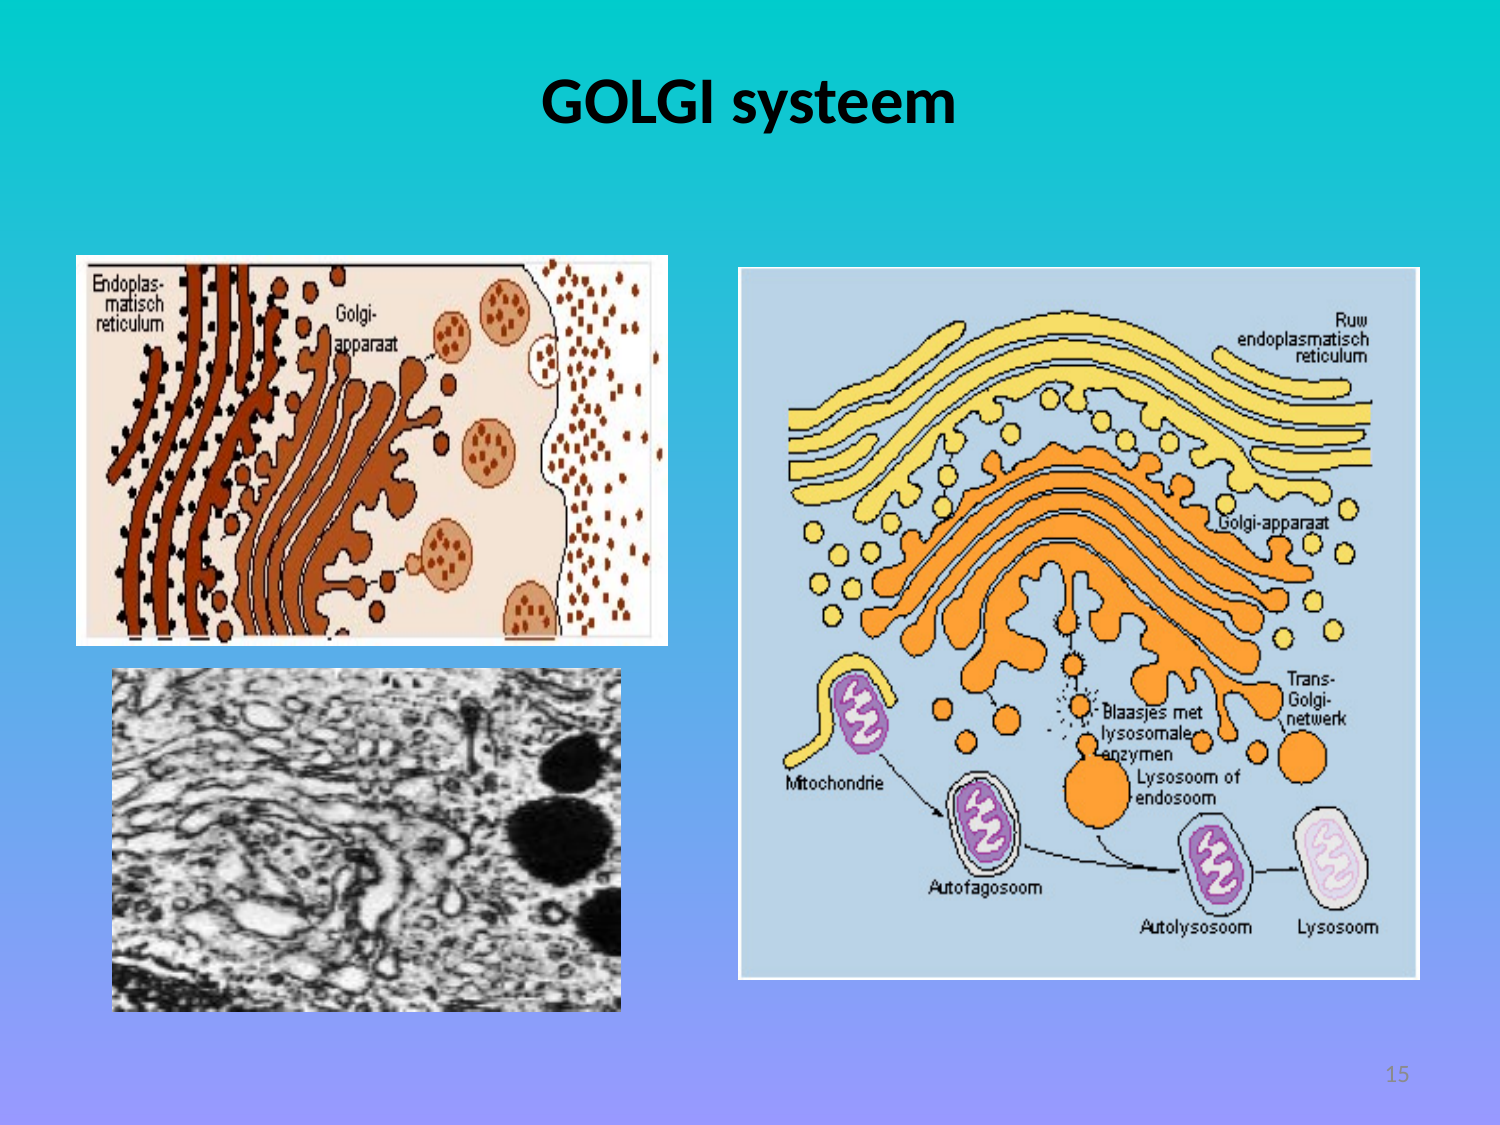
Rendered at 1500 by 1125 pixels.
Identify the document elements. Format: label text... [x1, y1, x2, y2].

picture [738, 266, 1420, 980]
picture [111, 668, 621, 1012]
picture [76, 255, 668, 646]
title GOLGI systeem [75, 45, 1425, 149]
slide_number 15 [1074, 1042, 1425, 1103]
